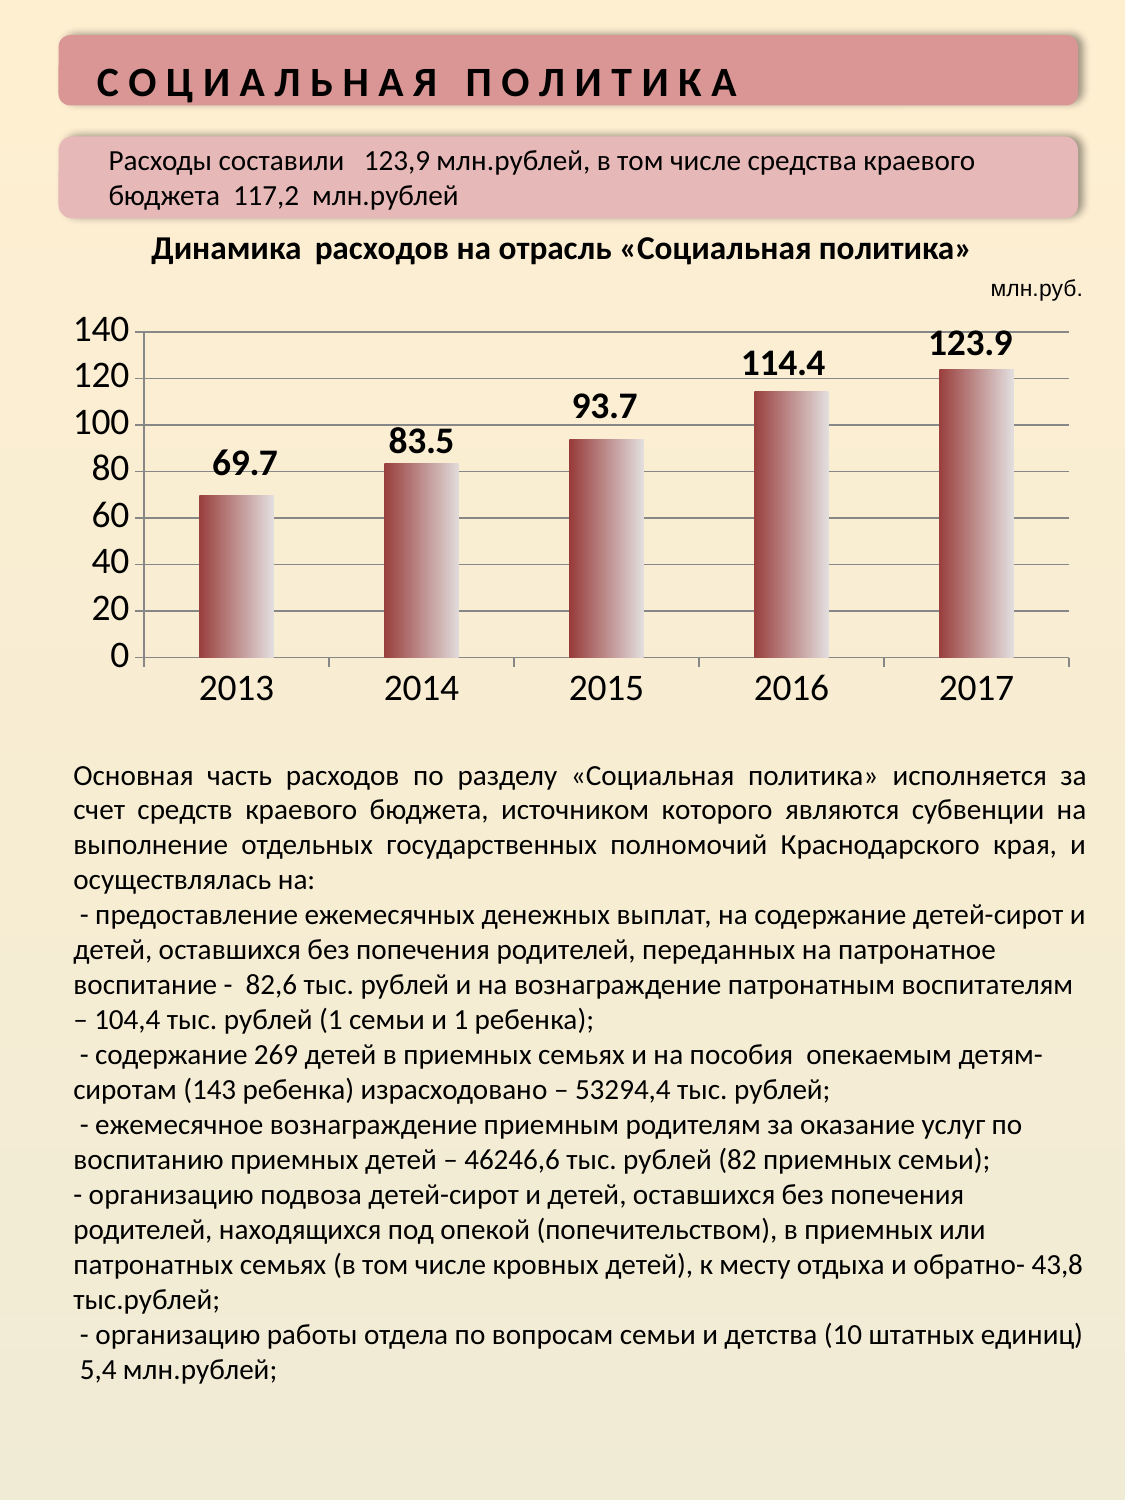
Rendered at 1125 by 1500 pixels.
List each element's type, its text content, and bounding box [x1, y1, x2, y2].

text_box [56, 134, 93, 221]
text_box Динамика расходов на отрасль «Социальная политика» [58, 218, 1067, 274]
text_box млн.руб. [975, 265, 1118, 308]
text_box Основная часть расходов по разделу «Социальная политика» исполняется за счет средств краевого бюджета, источником которого являются субвенции на выполнение отдельных государственных полномочий Краснодарского края, и осуществлялась на: - предоставление ежемесячных денежных выплат, на содержание детей-сирот и детей, оставшихся без попечения родителей, переданных на патронатное воспитание - 82,6 тыс. рублей и на вознаграждение патронатным воспитателям – 104,4 тыс. рублей (1 семьи и 1 ребенка); - содержание 269 детей в приемных семьях и на пособия опекаемым детям-сиротам (143 ребенка) израсходовано – 53294,4 тыс. рублей; - ежемесячное вознаграждение приемным родителям за оказание услуг по воспитанию приемных детей – 46246,6 тыс. рублей (82 приемных семьи); - организацию подвоза детей-сирот и детей, оставшихся без попечения родителей, находящихся под опекой (попечительством), в приемных или патронатных семьях (в том числе кровных детей), к месту отдыха и обратно- 43,8 тыс.рублей; - организацию работы отдела по вопросам семьи и детства (10 штатных единиц) 5,4 млн.рублей; [58, 748, 1102, 1428]
text_box Расходы составили 123,9 млн.рублей, в том числе средства краевого бюджета 117,2 млн.рублей [93, 134, 1090, 254]
text_box С О Ц И А Л Ь Н А Я П О Л И Т И К А [82, 46, 1067, 112]
chart [51, 304, 1091, 719]
text_box [56, 32, 1081, 108]
